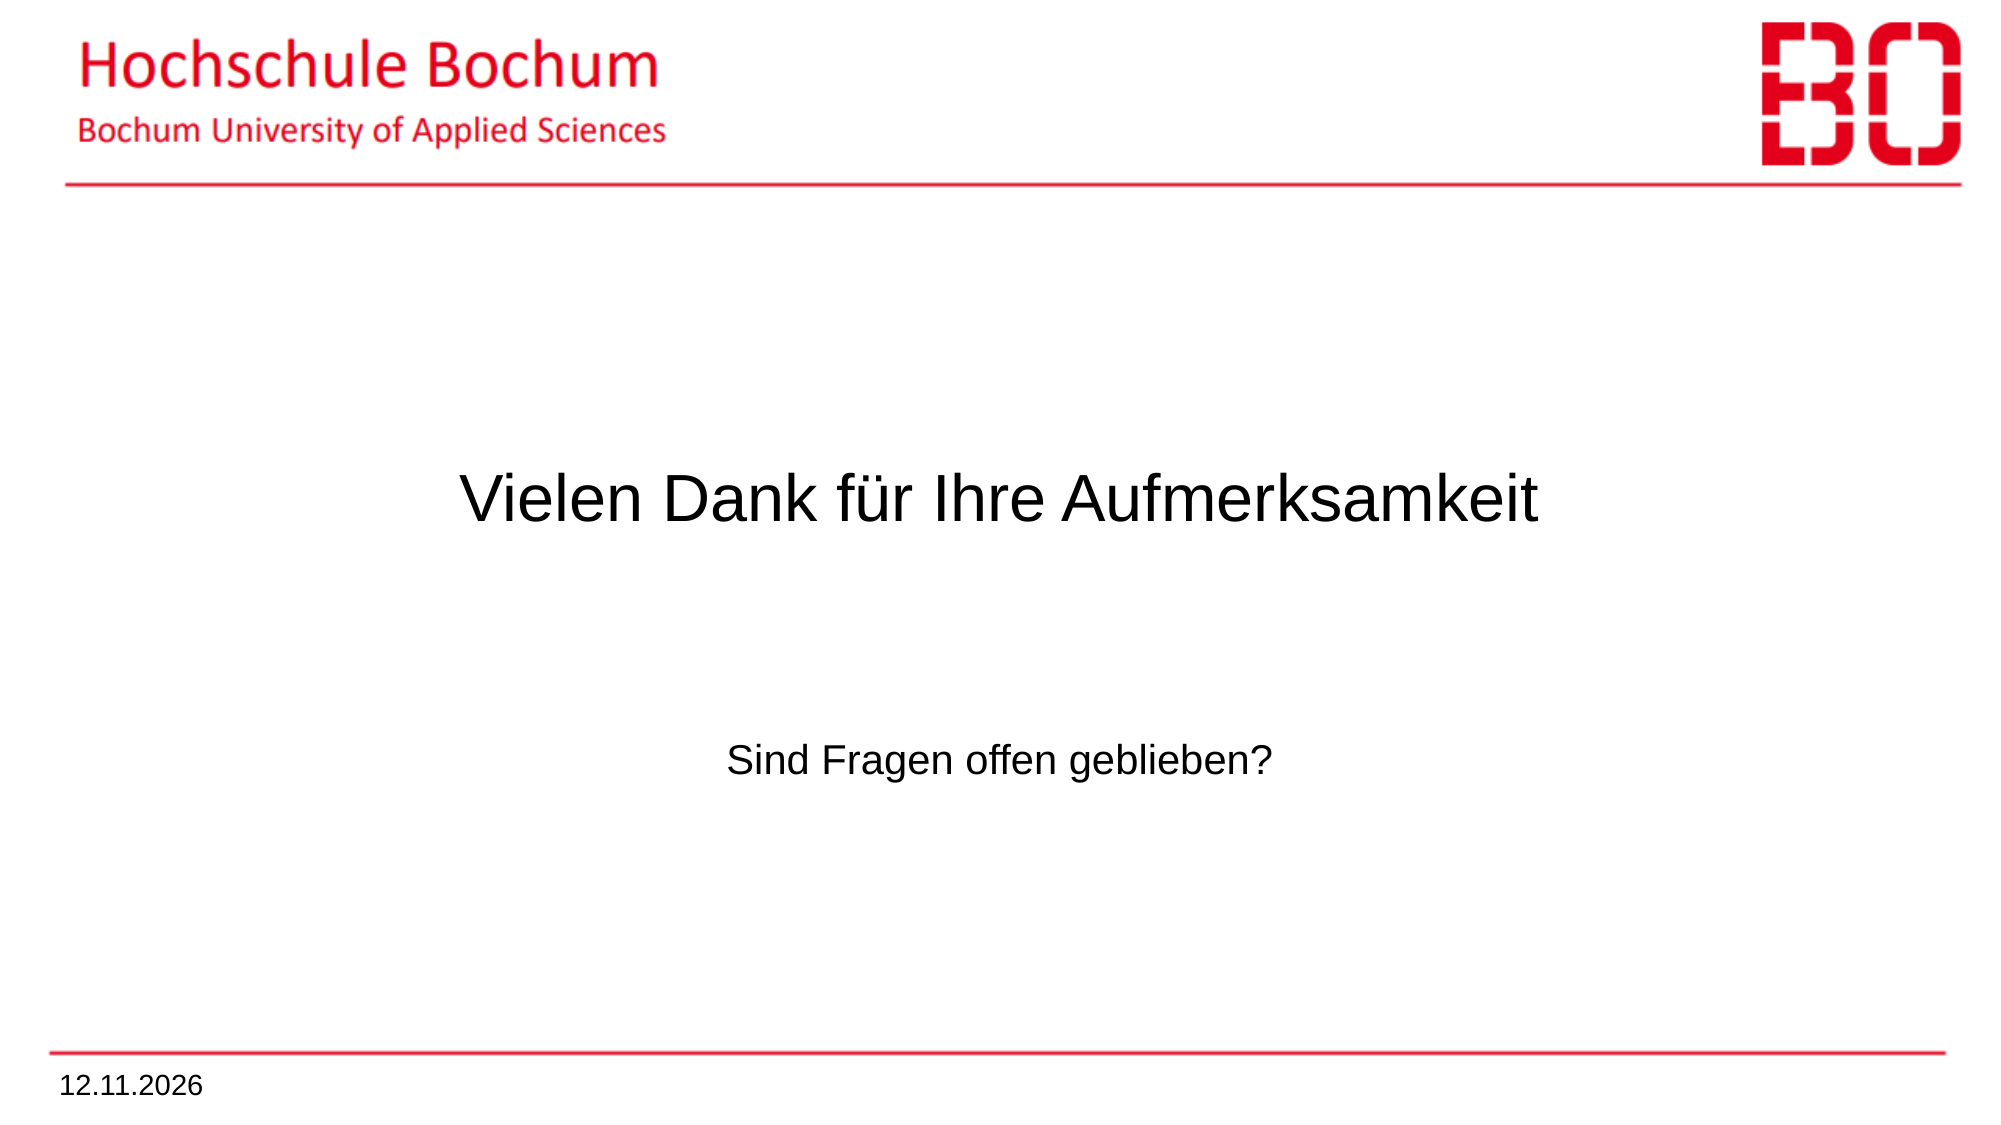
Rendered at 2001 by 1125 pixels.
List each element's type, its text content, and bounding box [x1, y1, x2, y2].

picture [27, 0, 2000, 197]
text_box Vielen Dank für Ihre Aufmerksamkeit [306, 447, 1694, 543]
text_box 09.05.2023 [44, 1059, 228, 1109]
picture [44, 1041, 1956, 1059]
text_box Sind Fragen offen geblieben? [549, 725, 1451, 791]
